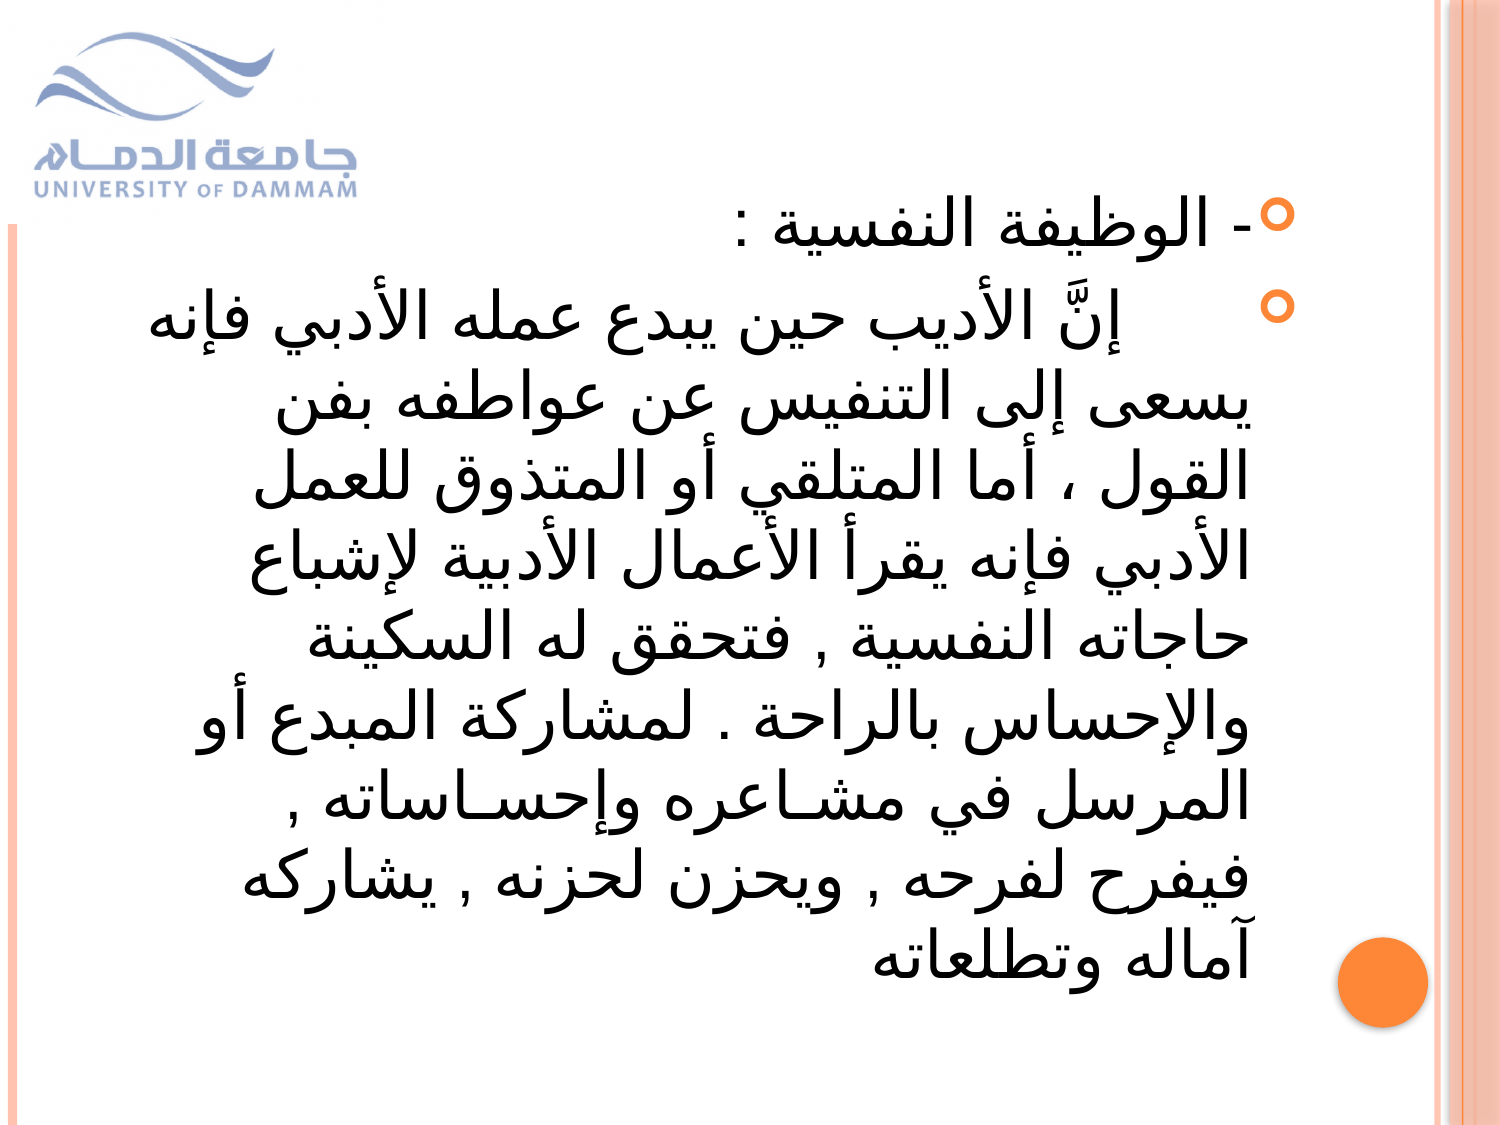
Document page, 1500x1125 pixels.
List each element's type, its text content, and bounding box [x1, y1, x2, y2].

picture [0, 0, 385, 225]
list - الوظيفة النفسية : إنَّ الأديب حين يبدع عمله الأدبي فإنه يسعى إلى التنفيس عن عواطفه بفن القول ، أما المتلقي أو المتذوق للعمل الأدبي فإنه يقرأ الأعمال الأدبية لإشباع حاجاته النفسية , فتحقق له السكينة والإحساس بالراحة . لمشاركة المبدع أو المرسل في مشـاعره وإحسـاساته , فيفرح لفرحه , ويحزن لحزنه , يشاركه آماله وتطلعاته [88, 172, 1314, 973]
